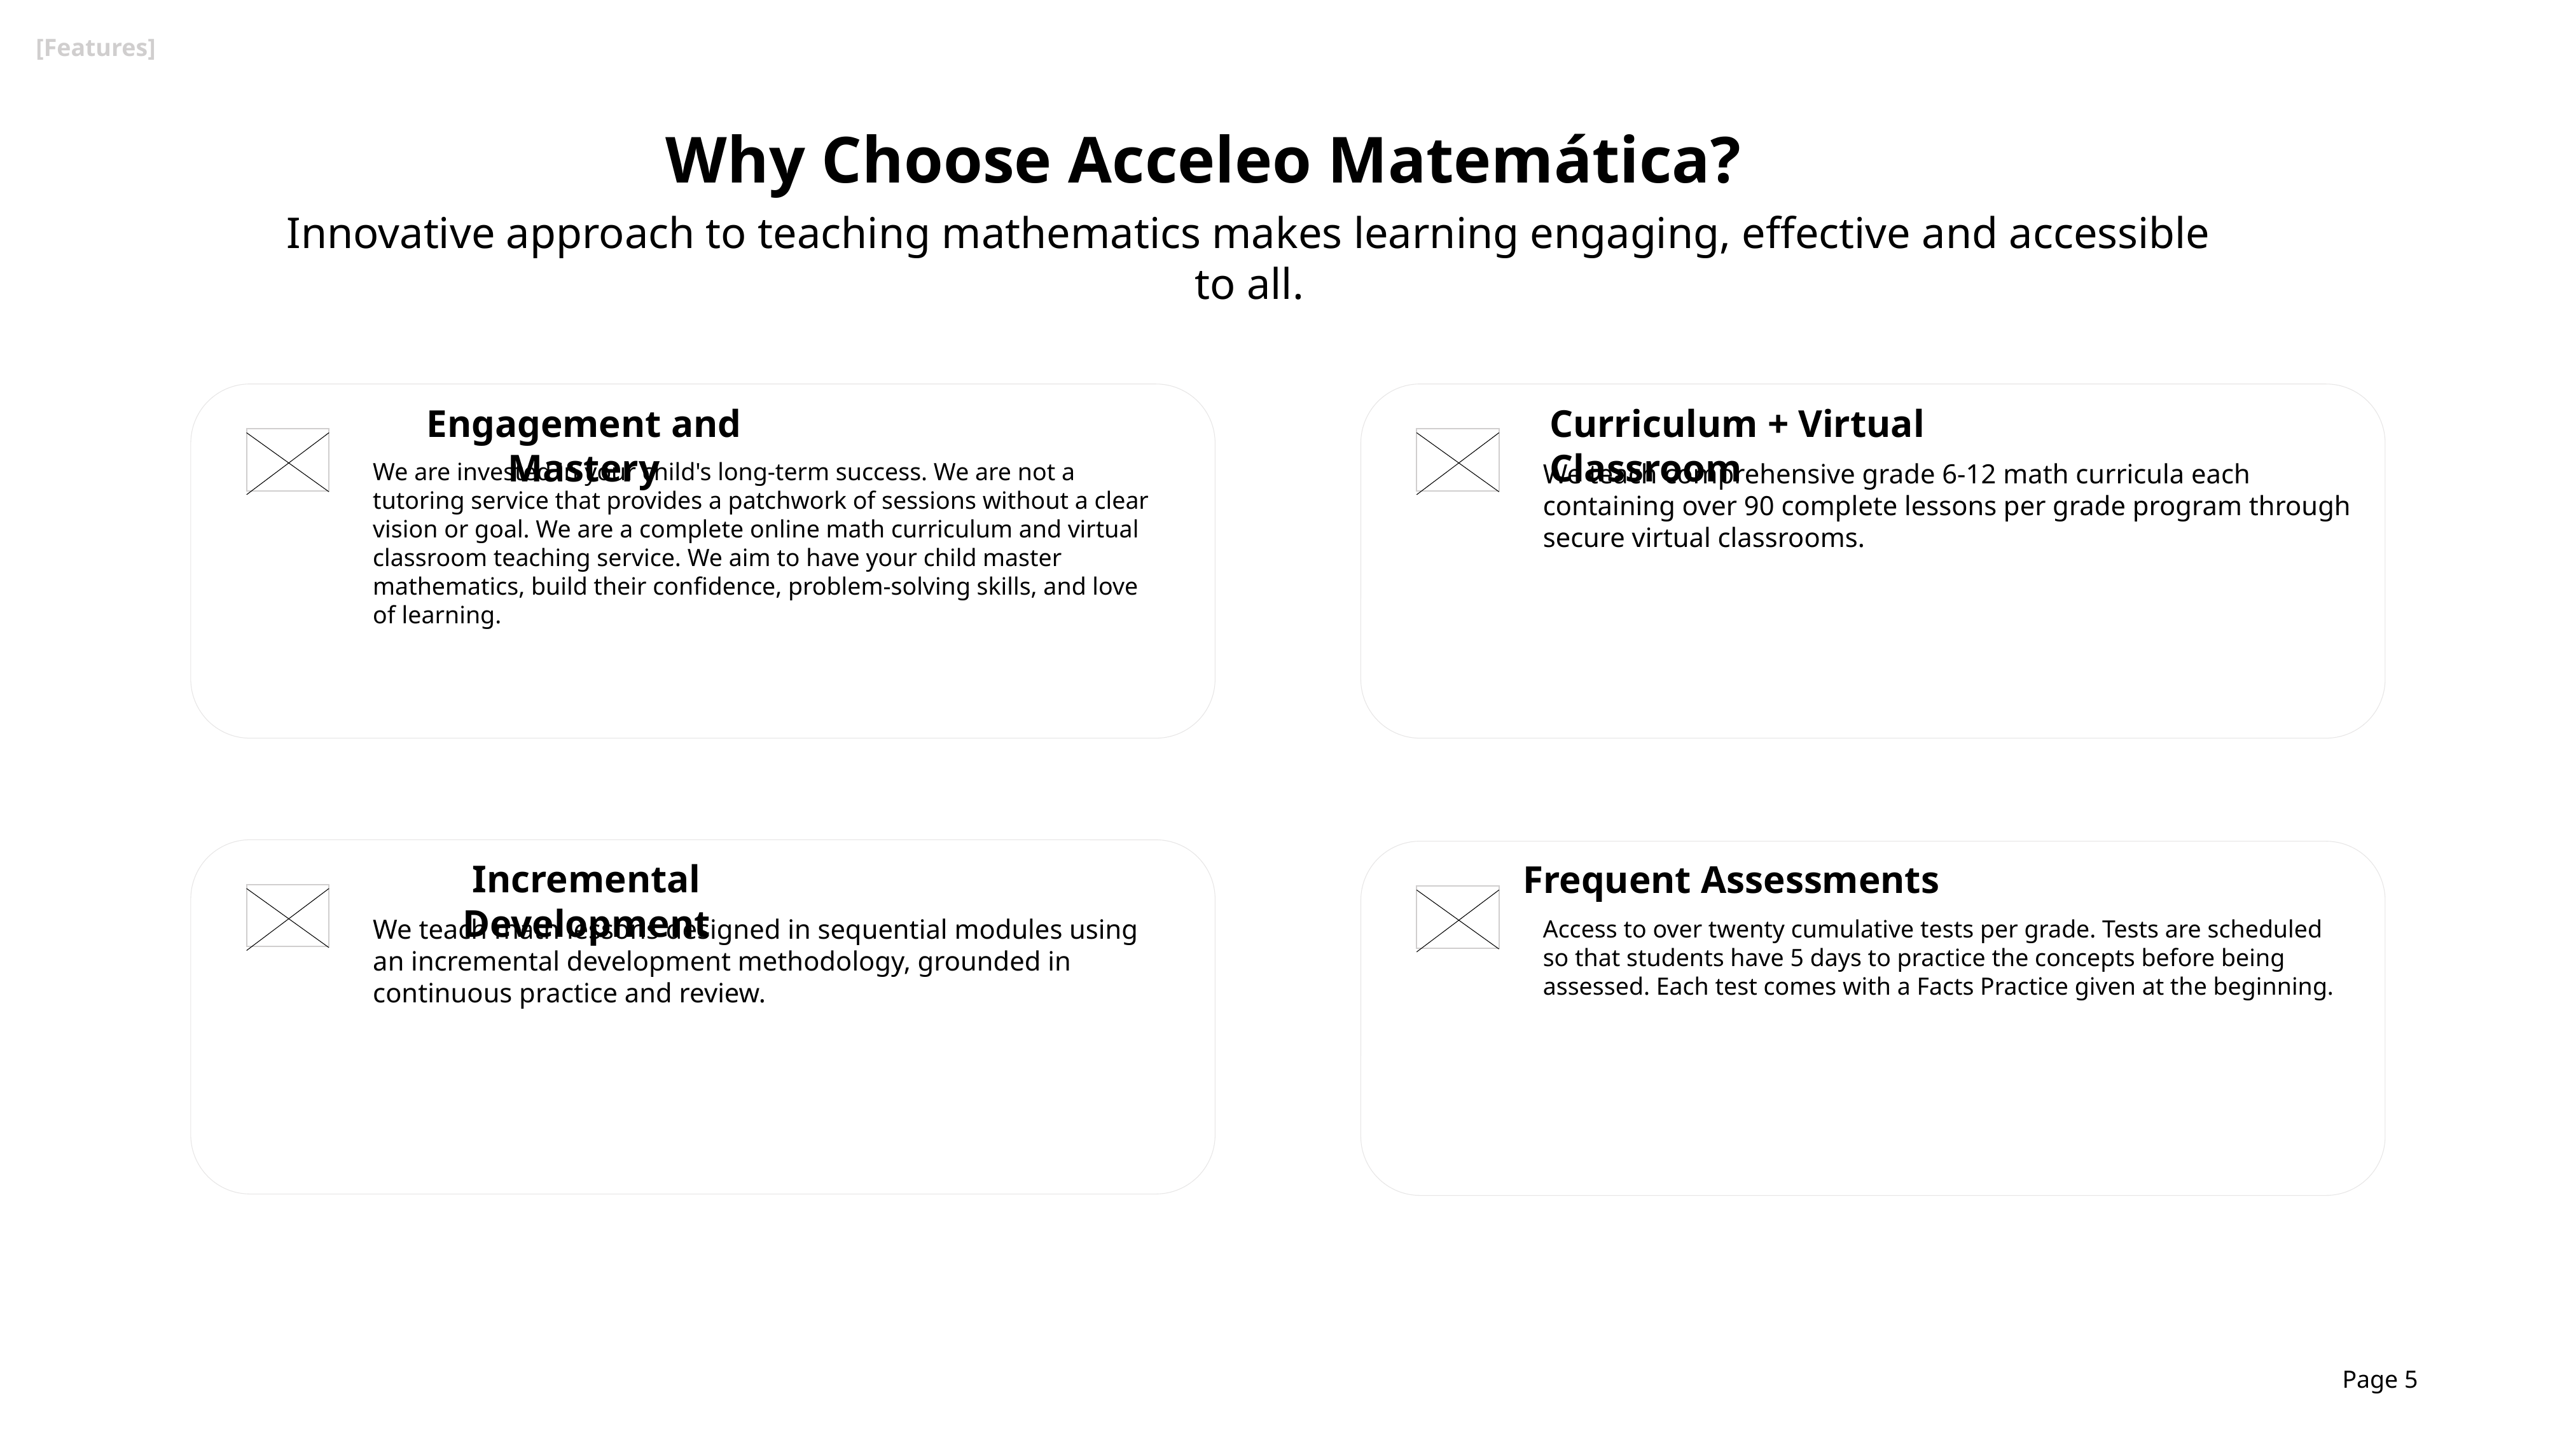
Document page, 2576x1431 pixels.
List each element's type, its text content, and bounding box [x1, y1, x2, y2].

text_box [1416, 492, 1499, 495]
text_box We teach math lessons designed in sequential modules using an incremental development methodology, grounded in continuous practice and review. [363, 908, 1176, 1013]
text_box Curriculum + Virtual Classroom [1540, 395, 2129, 452]
text_box Incremental Development [342, 851, 831, 950]
text_box Innovative approach to teaching mathematics makes learning engaging, effective and accessible to all. [263, 201, 2236, 312]
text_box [246, 888, 329, 948]
text_box Page 5 [2018, 1359, 2428, 1398]
text_box Access to over twenty cumulative tests per grade. Tests are scheduled so that students have 5 days to practice the concepts before being assessed. Each test comes with a Facts Practice given at the beginning. [1534, 909, 2346, 1005]
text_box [1416, 890, 1499, 950]
text_box [1416, 428, 1500, 432]
text_box [190, 383, 1216, 739]
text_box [1416, 950, 1499, 952]
text_box [246, 884, 329, 888]
text_box Frequent Assessments [1484, 851, 1979, 906]
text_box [246, 432, 329, 492]
text_box [1360, 383, 2386, 739]
text_box We are invested in your child's long-term success. We are not a tutoring service that provides a patchwork of sessions without a clear vision or goal. We are a complete online math curriculum and virtual classroom teaching service. We aim to have your child master mathematics, build their confidence, problem-solving skills, and love of learning. [363, 452, 1176, 633]
text_box [1360, 840, 2386, 1196]
text_box [1416, 885, 1484, 890]
text_box We teach comprehensive grade 6-12 math curricula each containing over 90 complete lessons per grade program through secure virtual classrooms. [1534, 452, 2385, 557]
text_box [Features] [26, 27, 177, 66]
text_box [246, 492, 329, 495]
text_box [190, 839, 1216, 1195]
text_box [246, 948, 329, 951]
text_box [1416, 432, 1499, 492]
text_box [246, 428, 329, 432]
text_box Why Choose Acceleo Matemática? [546, 114, 1862, 200]
text_box Engagement and Mastery [340, 395, 828, 494]
